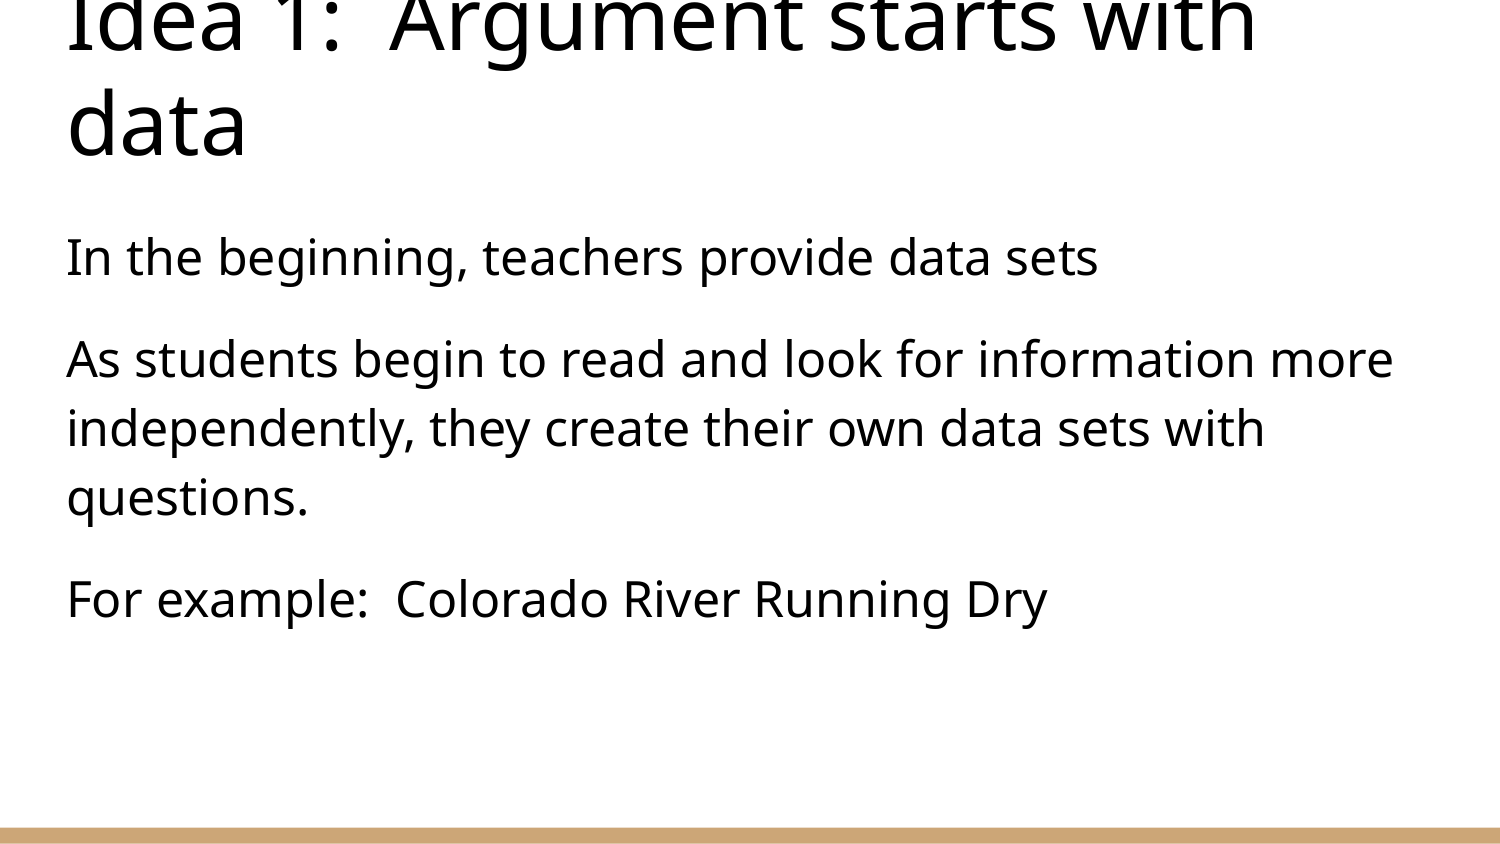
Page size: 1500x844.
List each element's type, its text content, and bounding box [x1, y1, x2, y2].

title Idea 1: Argument starts with data [51, 51, 1449, 189]
list In the beginning, teachers provide data sets As students begin to read and look for information more independently, they create their own data sets with questions. For example: Colorado River Running Dry [51, 200, 1449, 752]
